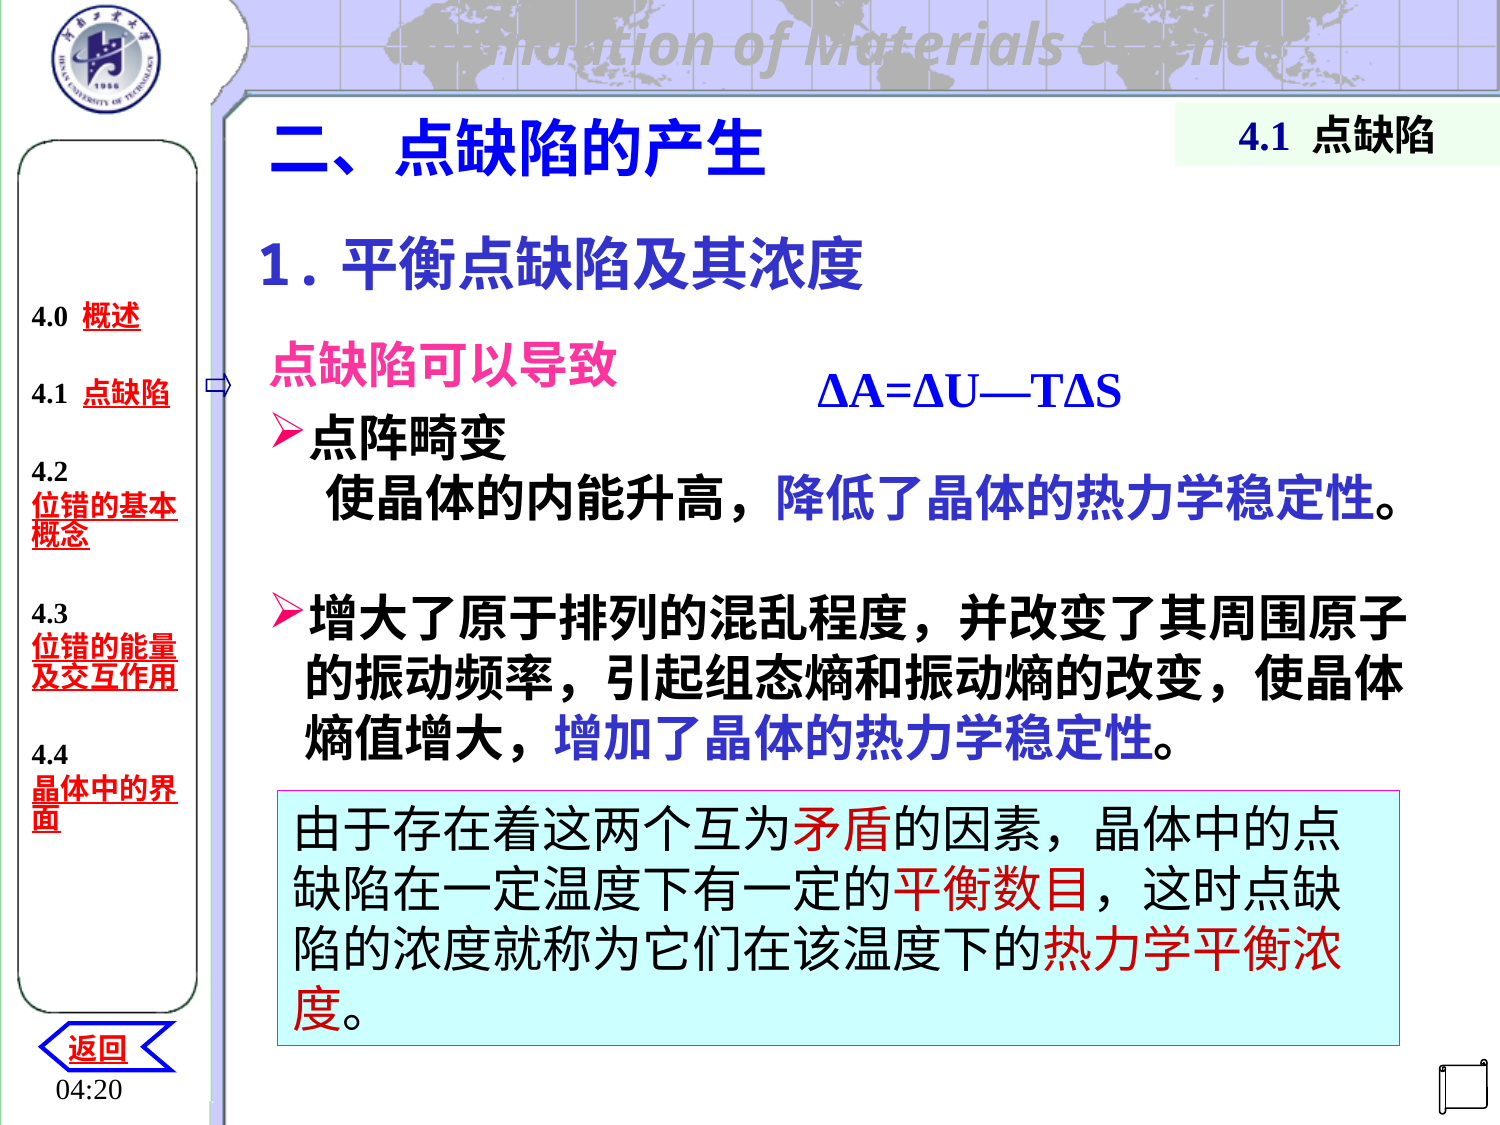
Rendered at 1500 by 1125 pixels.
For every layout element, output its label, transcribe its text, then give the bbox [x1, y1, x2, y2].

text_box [40, 1022, 172, 1074]
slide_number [40, 1062, 204, 1125]
text_box 4.0 概述 4.1 点缺陷 4.2 位错的基本概念 4.3 位错的能量及交互作用 4.4晶体中的界面 [16, 219, 195, 797]
text_box 由于存在着这两个互为矛盾的因素，晶体中的点缺陷在一定温度下有一定的平衡数目，这时点缺陷的浓度就称为它们在该温度下的热力学平衡浓度。 [277, 790, 1400, 1046]
text_box ΔA=ΔU—TΔS [802, 349, 1138, 425]
text_box 二、点缺陷的产生 [253, 101, 787, 192]
text_box [1439, 1059, 1488, 1114]
text_box 1.平衡点缺陷及其浓度 [242, 220, 904, 305]
text_box 4.1 点缺陷 [1175, 101, 1500, 166]
picture [0, 0, 1500, 1125]
footer 机电工程学院 [1021, 1058, 1497, 1125]
text_box [206, 373, 231, 397]
text_box 点缺陷可以导致 点阵畸变 使晶体的内能升高，降低了晶体的热力学稳定性。 增大了原于排列的混乱程度，并改变了其周围原子的振动频率，引起组态熵和振动熵的改变，使晶体熵值增大，增加了晶体的热力学稳定性。 [253, 314, 1448, 774]
